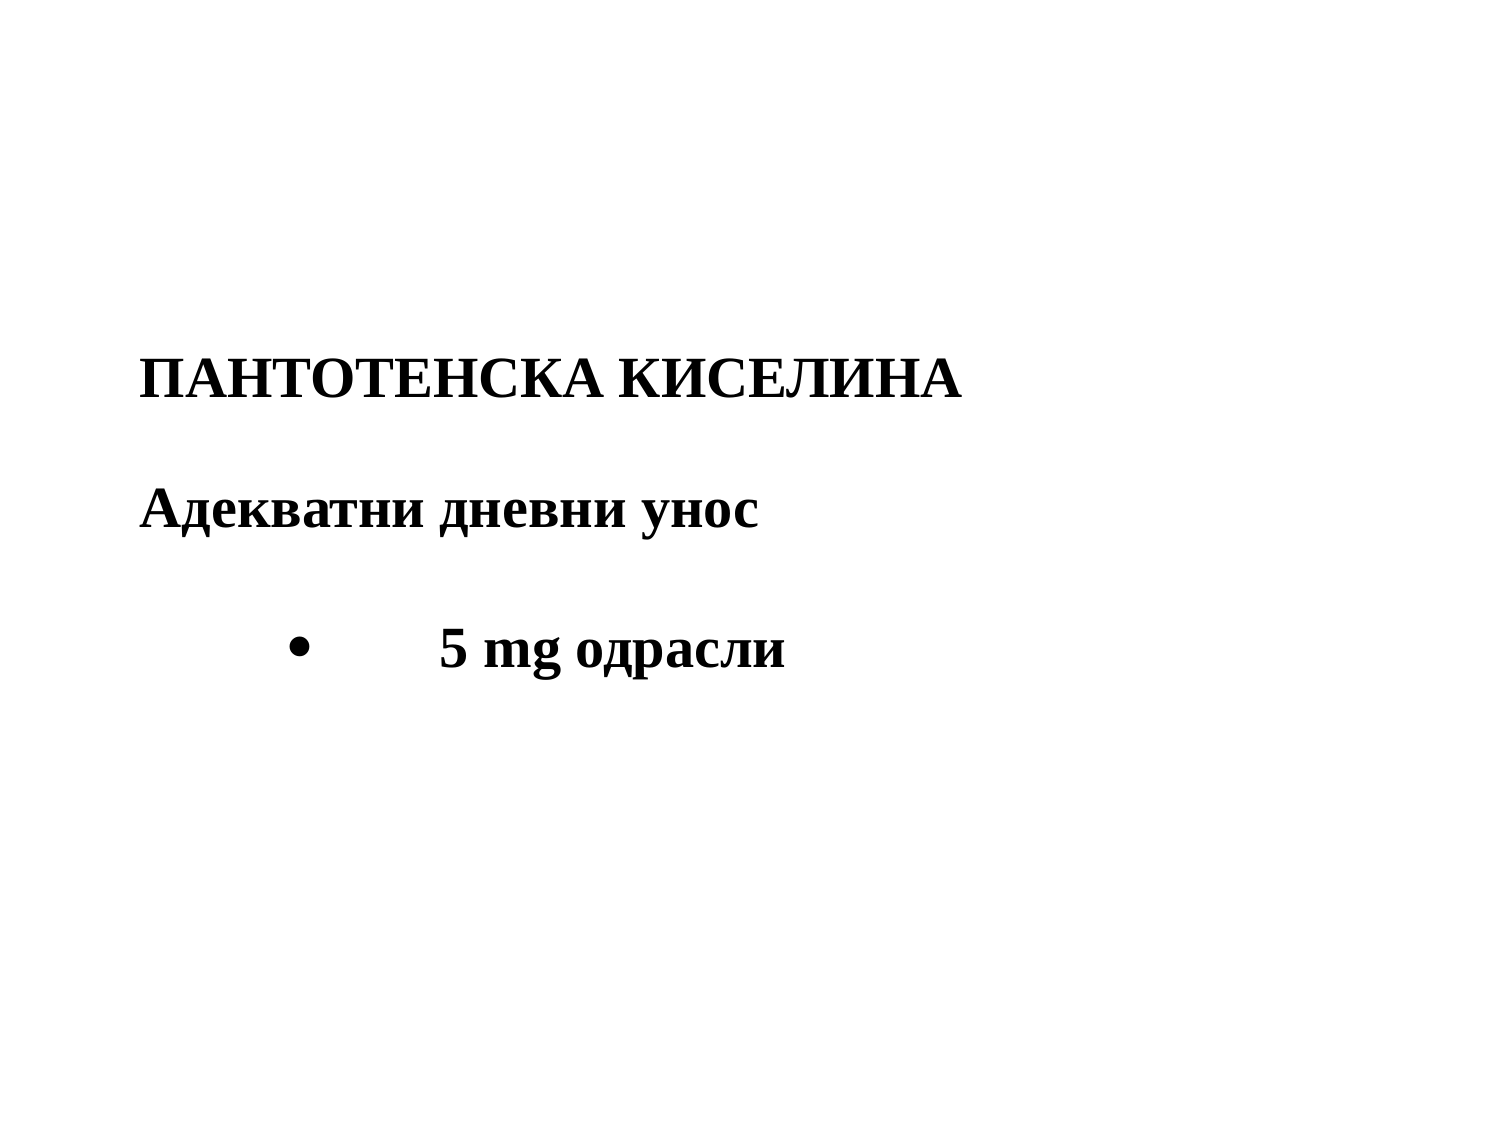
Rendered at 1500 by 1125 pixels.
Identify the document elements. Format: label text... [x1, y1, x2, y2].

text_box ПАНТОТЕНСКА КИСЕЛИНА Адекватни дневни унос · 5 mg одрасли [124, 332, 1400, 687]
